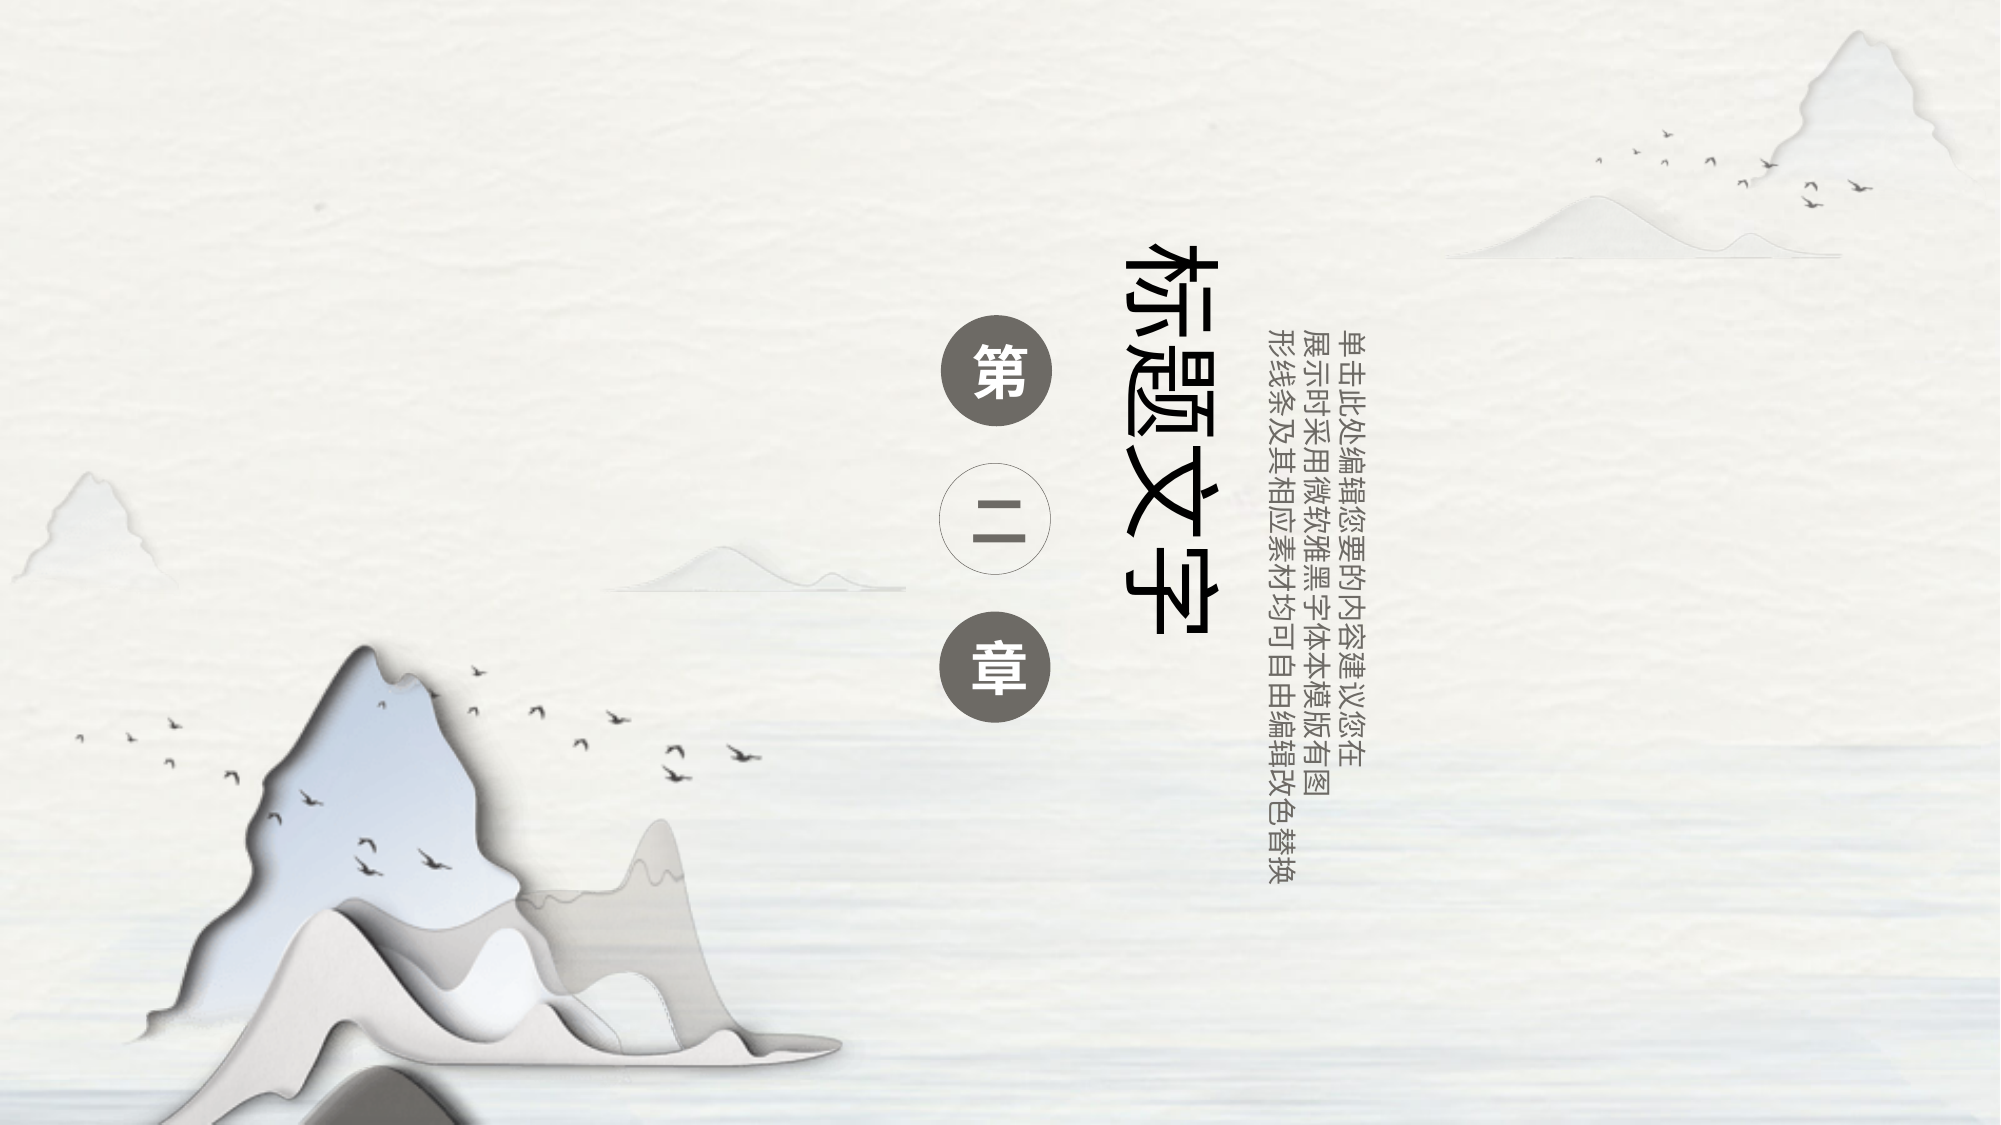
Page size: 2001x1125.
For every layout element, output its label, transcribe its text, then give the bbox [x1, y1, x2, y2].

text_box 章 [938, 610, 1052, 724]
text_box 第 [939, 314, 1054, 428]
text_box 单击此处编辑您要的内容建议您在 展示时采用微软雅黑字体本模版有图 形线条及其相应素材均可自由编辑改色替换 [1242, 315, 1379, 1065]
text_box 二 [938, 462, 1052, 576]
text_box 标题文字 [1090, 226, 1243, 605]
picture [0, 0, 2001, 1125]
